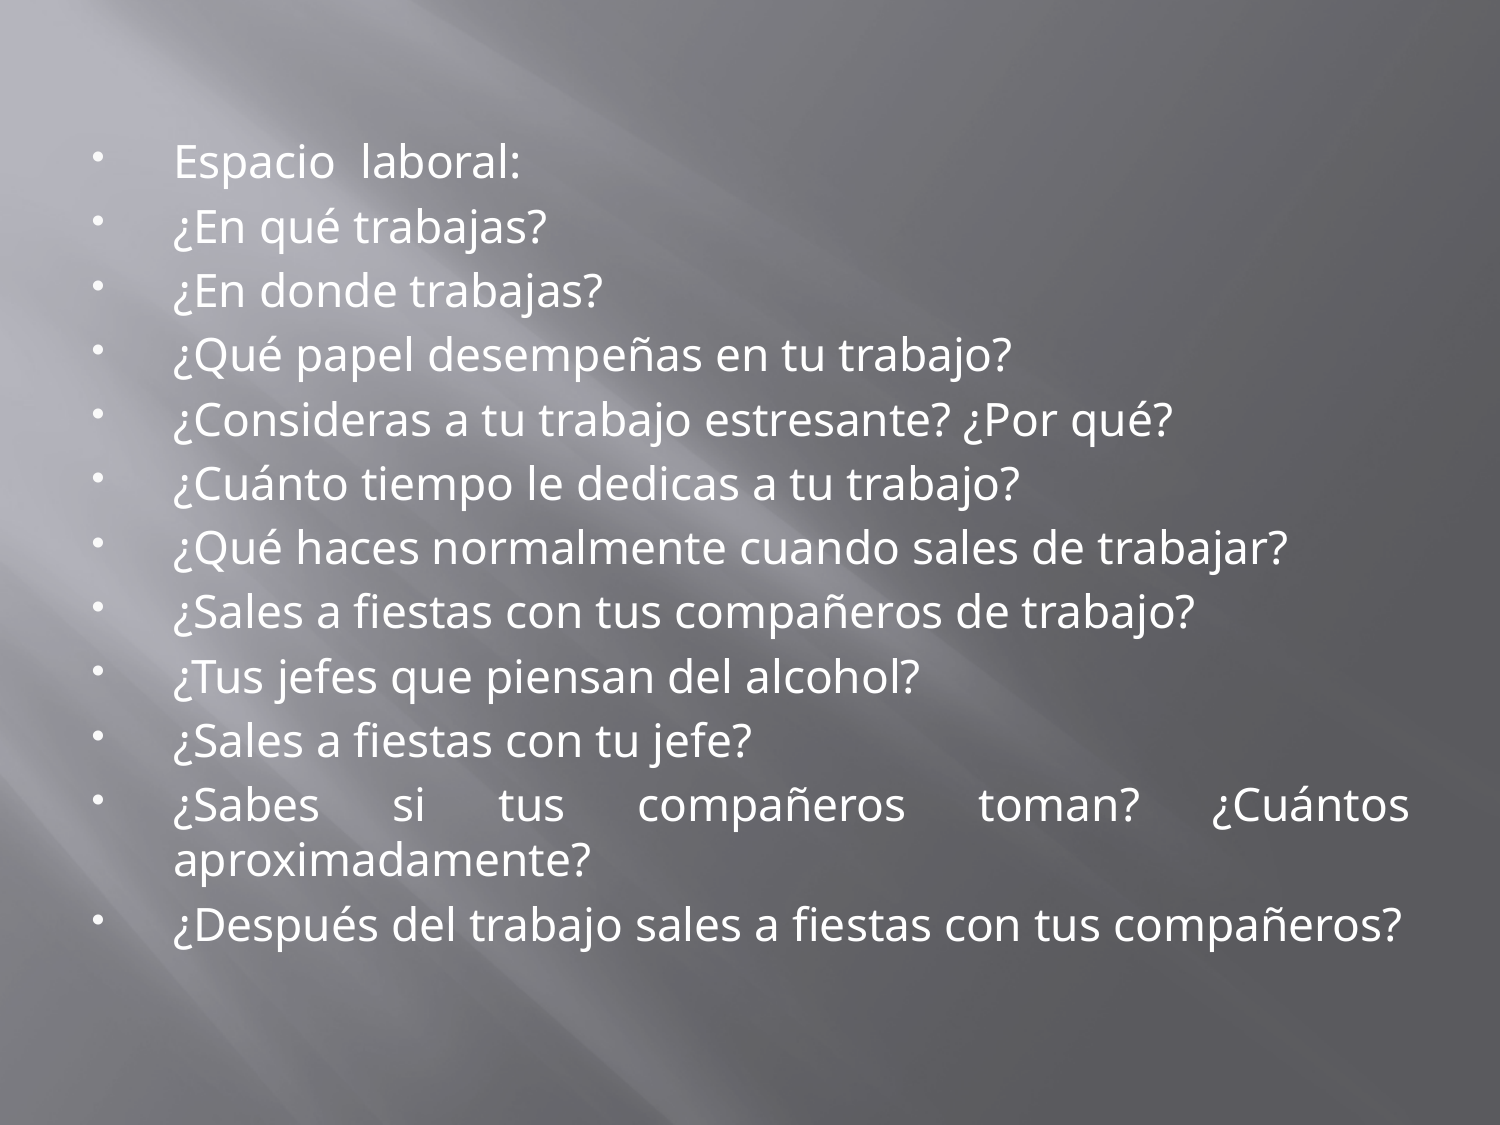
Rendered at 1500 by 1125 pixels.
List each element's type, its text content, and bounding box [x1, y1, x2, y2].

list Espacio laboral: ¿En qué trabajas? ¿En donde trabajas? ¿Qué papel desempeñas en tu trabajo? ¿Consideras a tu trabajo estresante? ¿Por qué? ¿Cuánto tiempo le dedicas a tu trabajo? ¿Qué haces normalmente cuando sales de trabajar? ¿Sales a fiestas con tus compañeros de trabajo? ¿Tus jefes que piensan del alcohol? ¿Sales a fiestas con tu jefe? ¿Sabes si tus compañeros toman? ¿Cuántos aproximadamente? ¿Después del trabajo sales a fiestas con tus compañeros? [75, 125, 1425, 1005]
